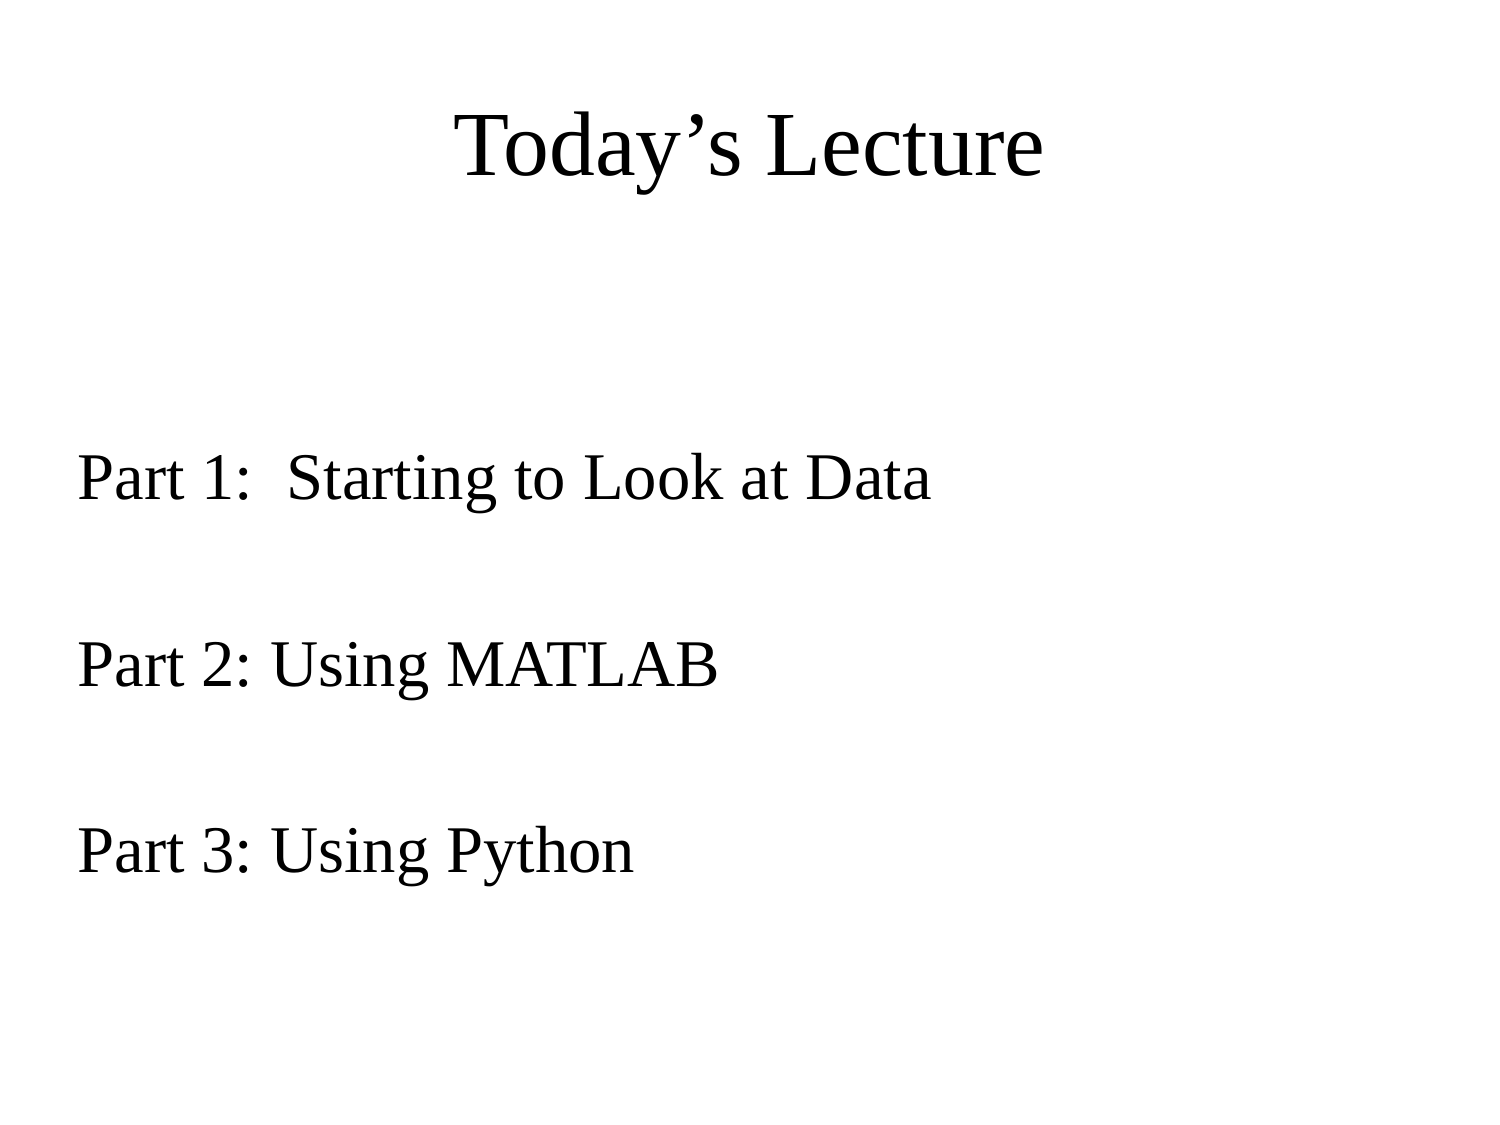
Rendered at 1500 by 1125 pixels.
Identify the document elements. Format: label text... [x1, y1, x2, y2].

list Part 1: Starting to Look at Data Part 2: Using MATLAB Part 3: Using Python [62, 425, 1413, 913]
title Today’s Lecture [75, 45, 1425, 233]
